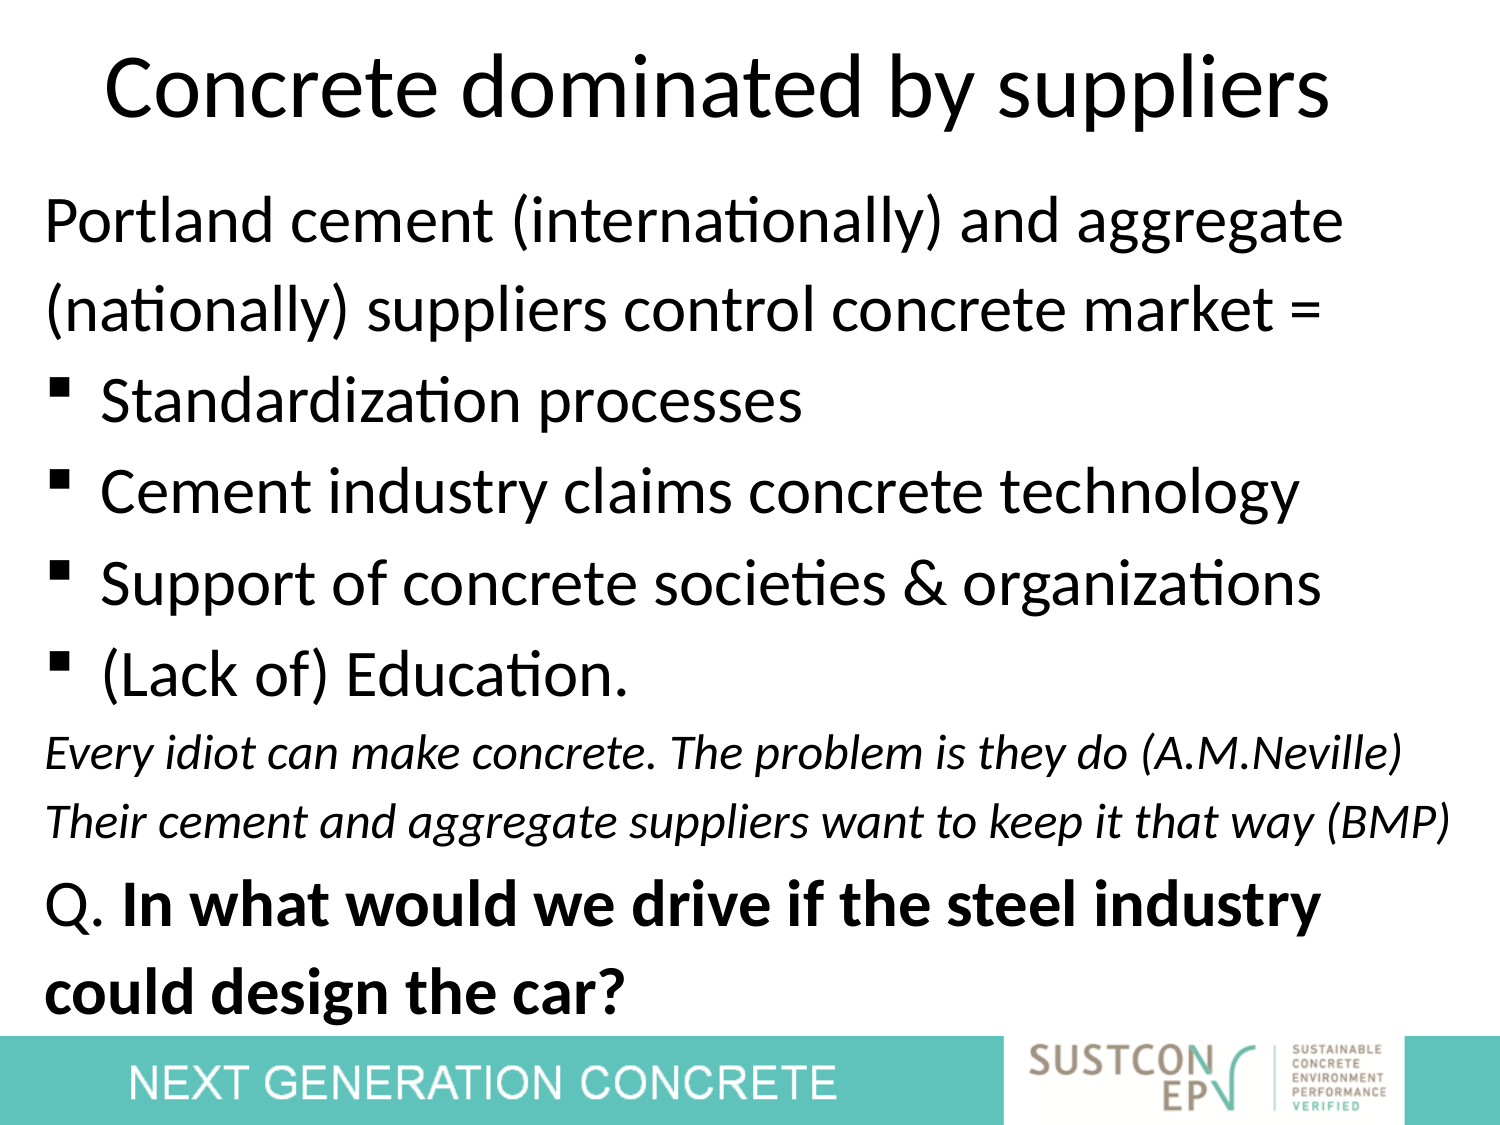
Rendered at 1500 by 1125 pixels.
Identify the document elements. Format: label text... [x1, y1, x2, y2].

title Concrete dominated by suppliers [0, 7, 1438, 155]
picture [0, 1036, 1500, 1125]
list Portland cement (internationally) and aggregate (nationally) suppliers control concrete market = Standardization processes Cement industry claims concrete technology Support of concrete societies & organizations (Lack of) Education. Every idiot can make concrete. The problem is they do (A.M.Neville) Their cement and aggregate suppliers want to keep it that way (BMP) Q. In what would we drive if the steel industry could design the car? [29, 160, 1471, 1024]
